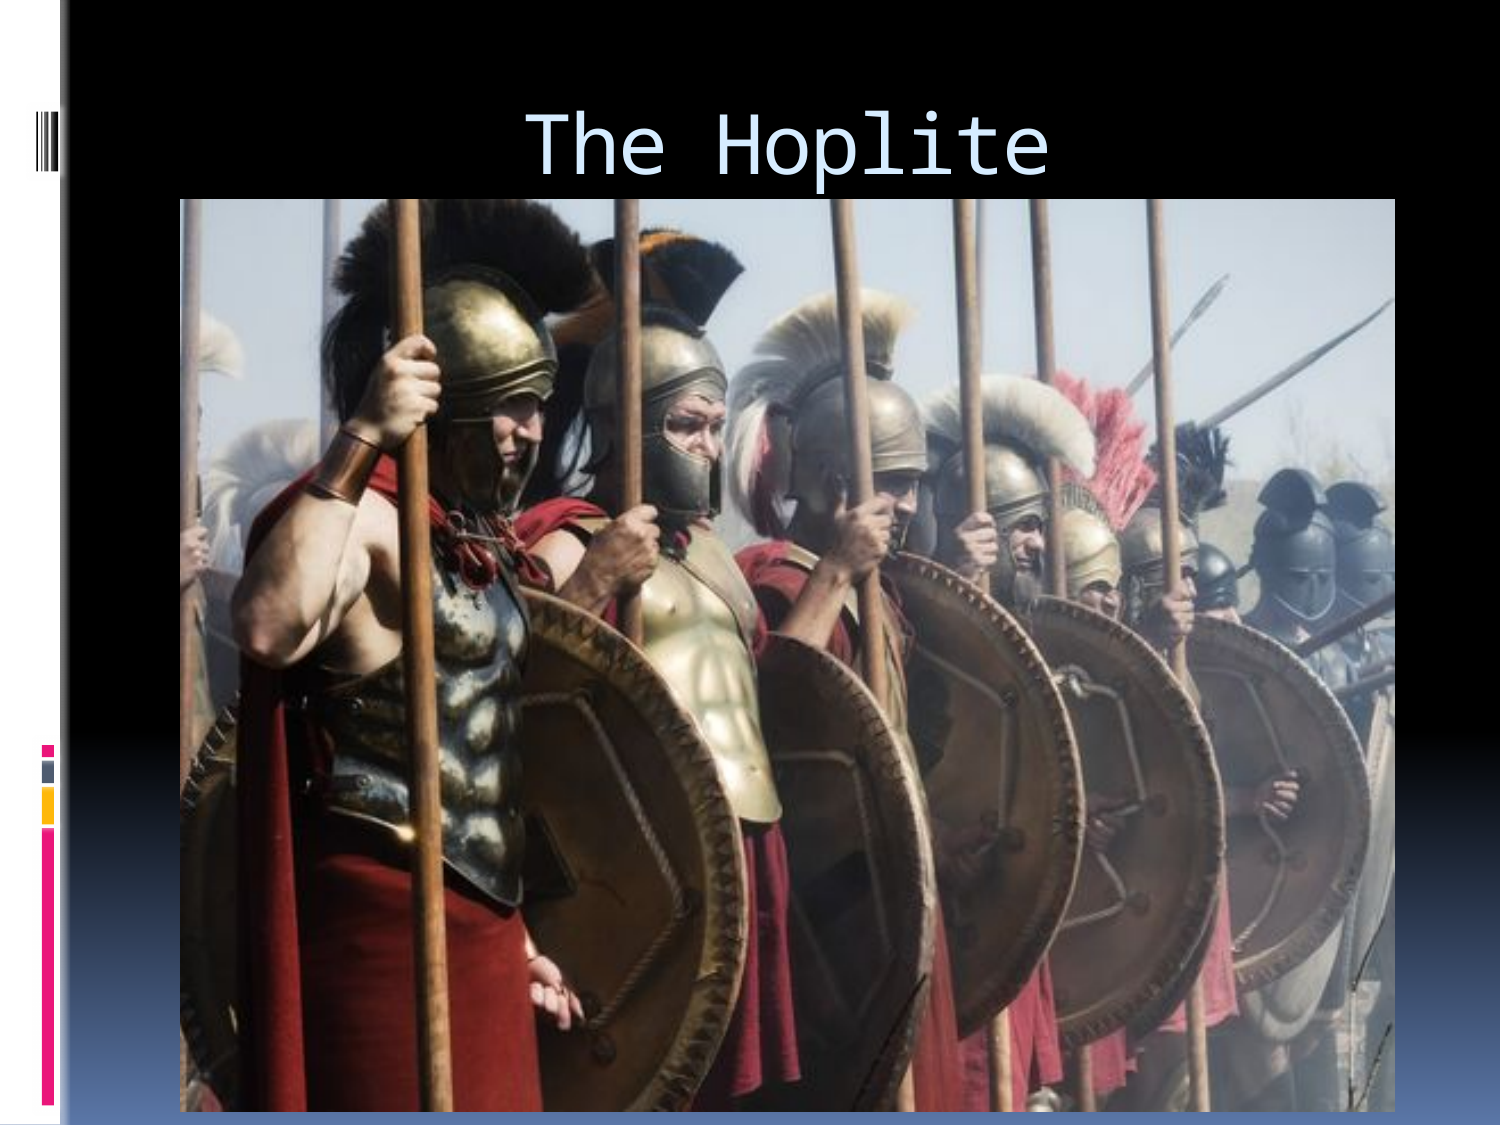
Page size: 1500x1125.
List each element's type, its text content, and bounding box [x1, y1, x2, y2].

title The Hoplite [150, 83, 1425, 234]
picture [180, 199, 1395, 1112]
